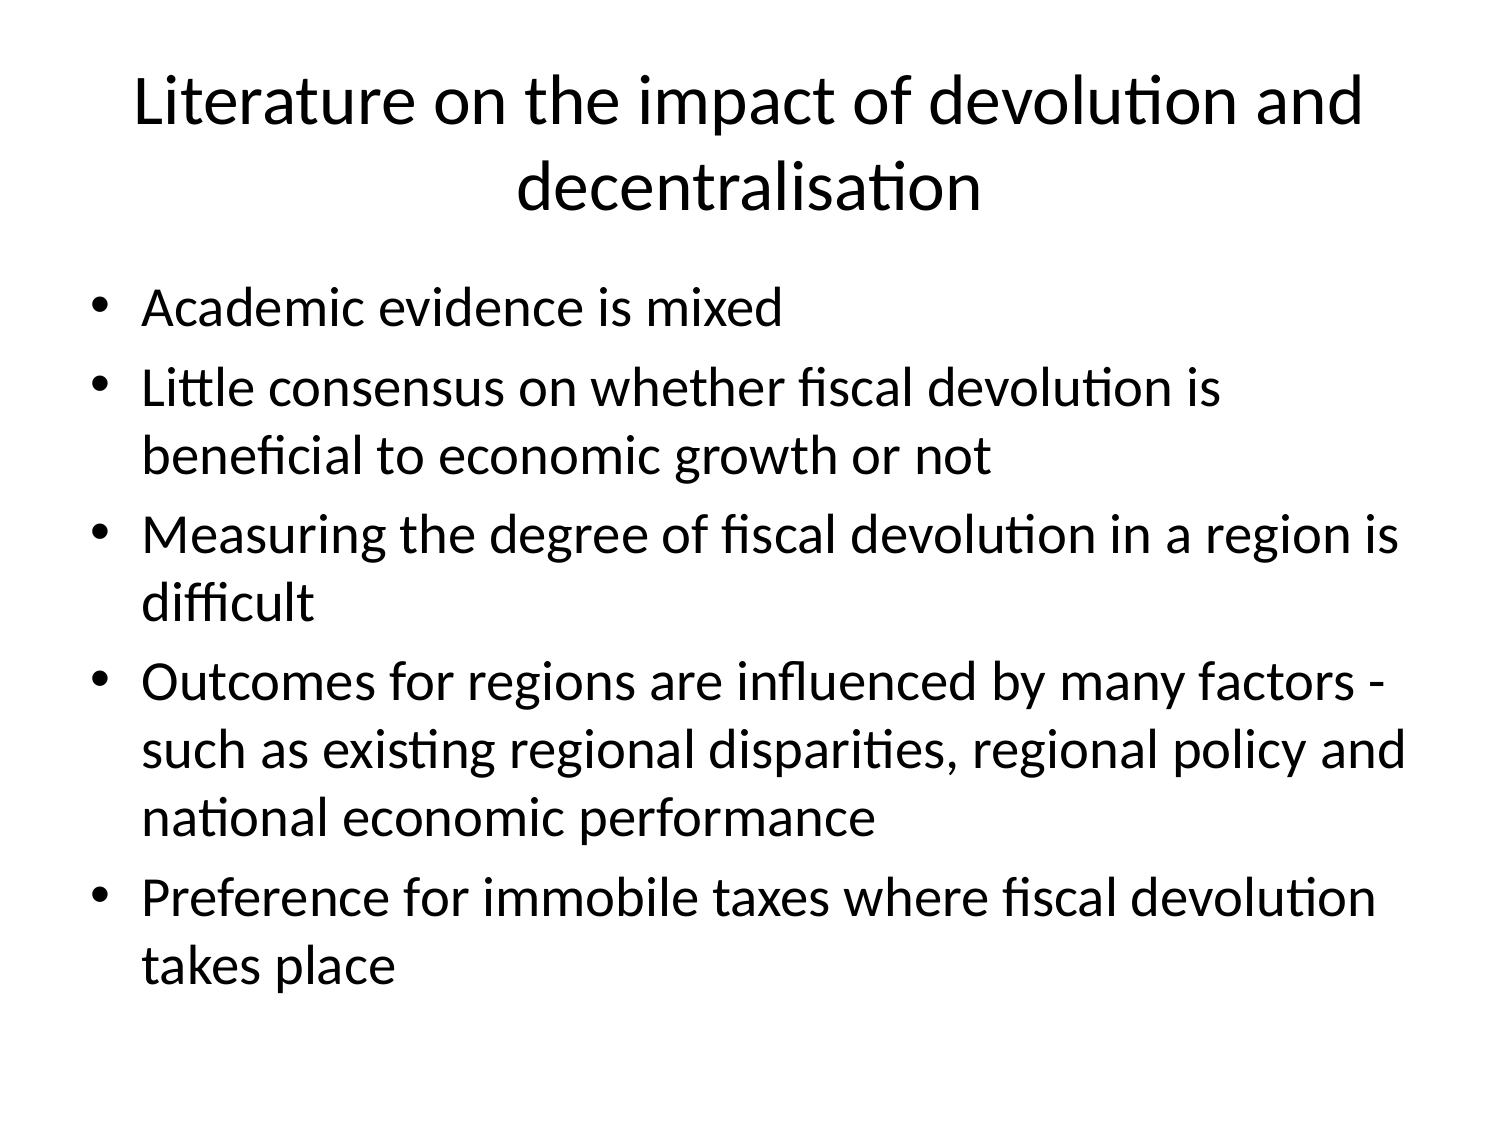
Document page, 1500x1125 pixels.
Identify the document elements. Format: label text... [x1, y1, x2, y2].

title Literature on the impact of devolution and decentralisation [75, 45, 1425, 233]
list Academic evidence is mixed Little consensus on whether fiscal devolution is beneficial to economic growth or not Measuring the degree of fiscal devolution in a region is difficult Outcomes for regions are influenced by many factors - such as existing regional disparities, regional policy and national economic performance Preference for immobile taxes where fiscal devolution takes place [75, 262, 1425, 1005]
